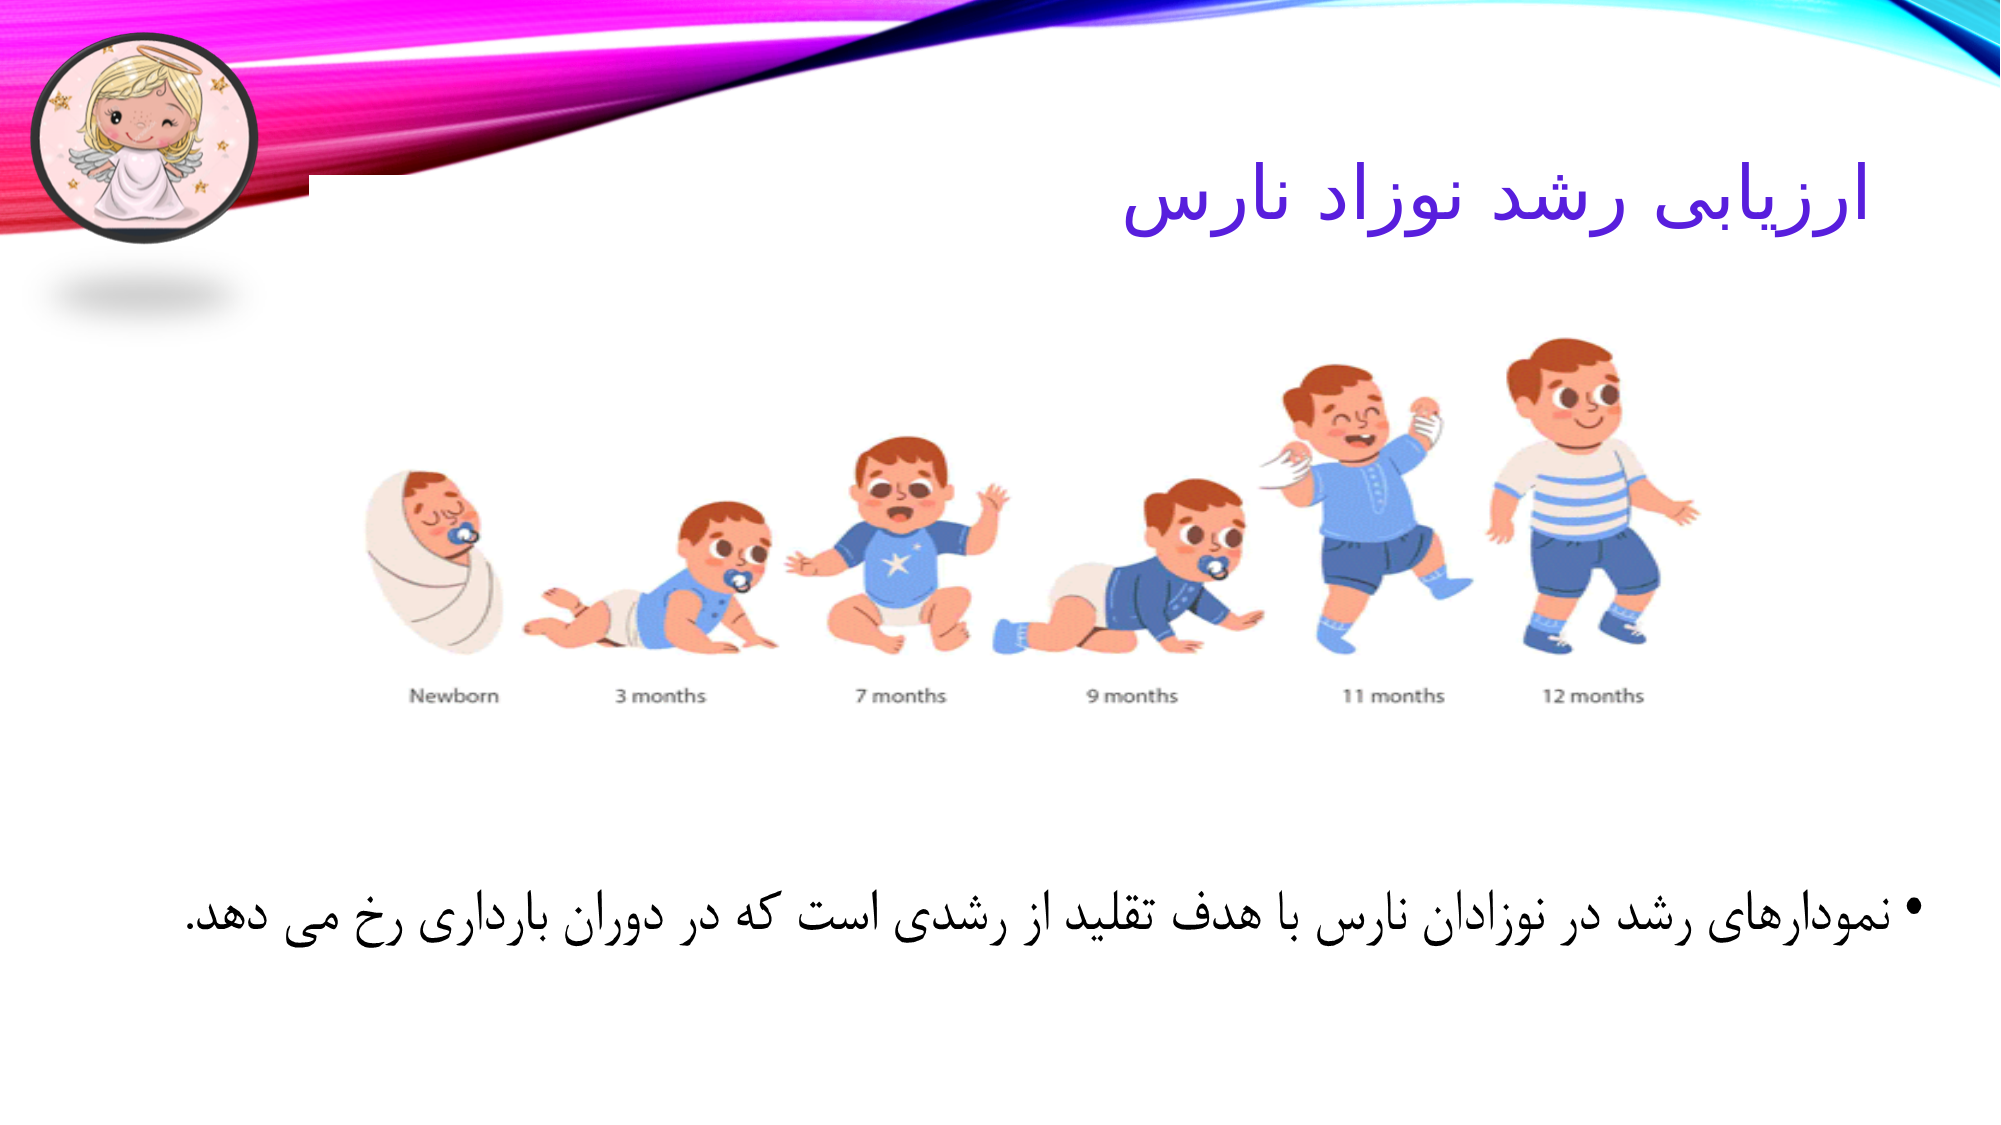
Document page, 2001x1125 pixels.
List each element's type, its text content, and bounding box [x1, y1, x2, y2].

picture [147, 849, 1957, 998]
picture [1890, 0, 2000, 75]
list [308, 174, 1751, 801]
picture [1910, 0, 2000, 45]
title ارزیابی رشد نوزاد نارس [474, 125, 1888, 266]
picture [0, 0, 2000, 361]
